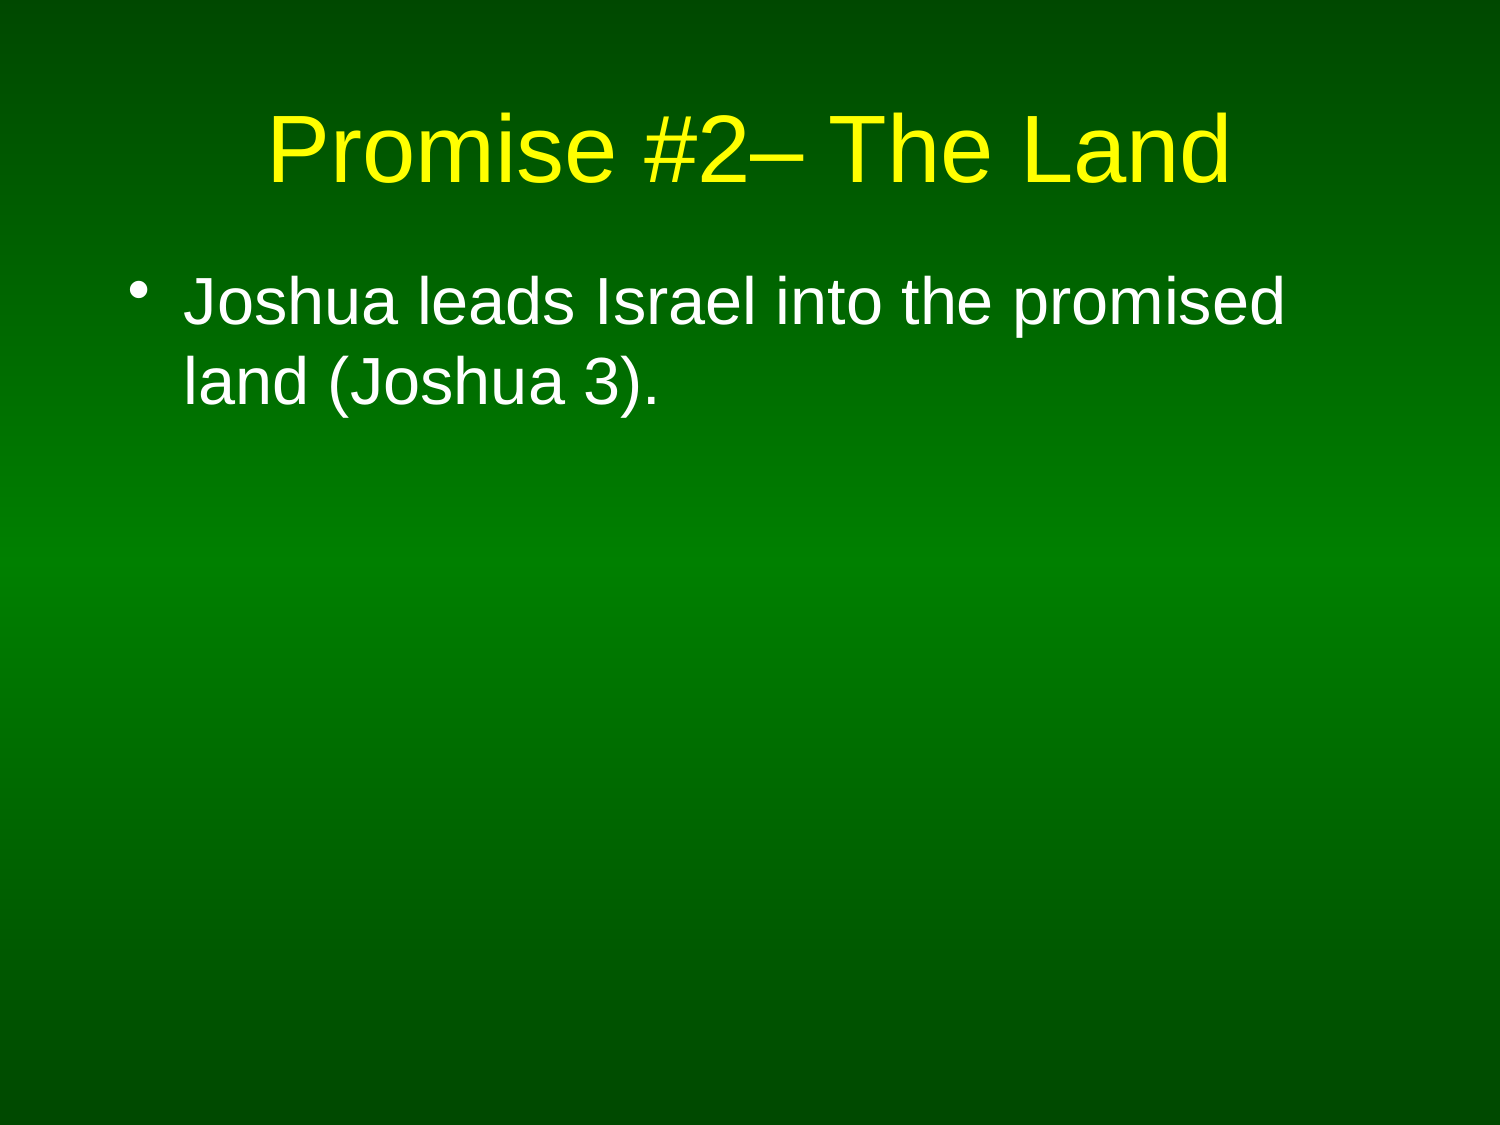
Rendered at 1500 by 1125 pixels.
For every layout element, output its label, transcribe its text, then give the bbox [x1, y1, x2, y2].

title Promise #2– The Land [37, 50, 1463, 238]
list Joshua leads Israel into the promised land (Joshua 3). [112, 249, 1388, 613]
